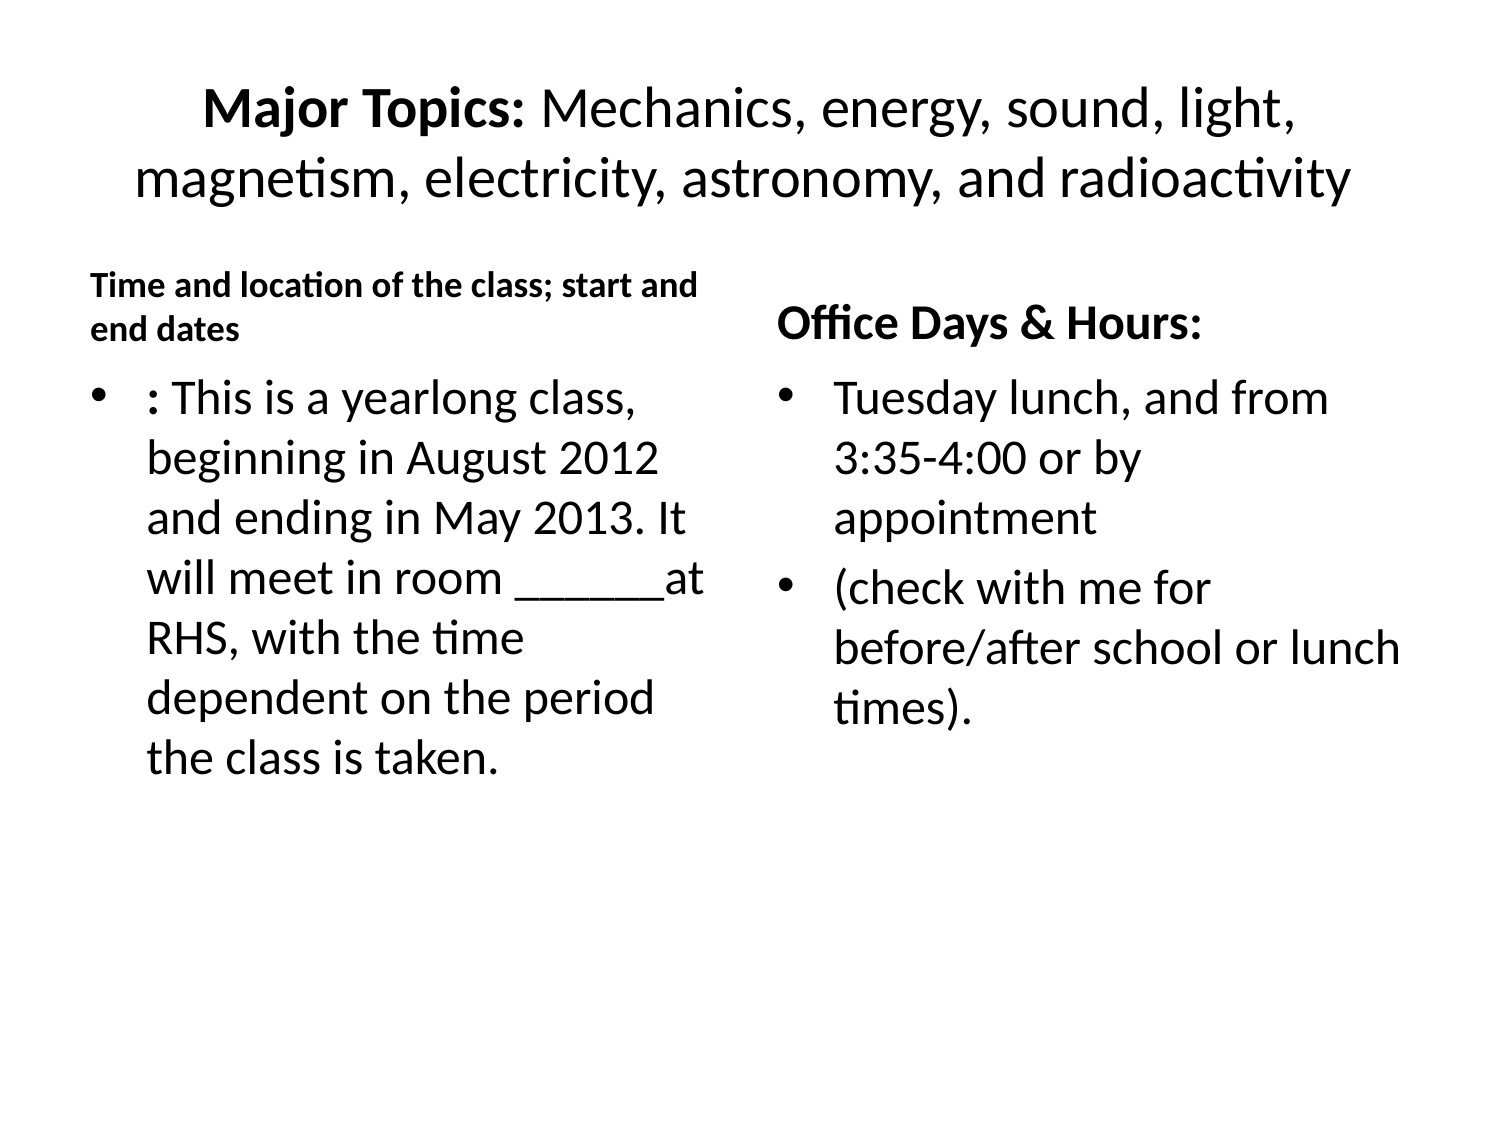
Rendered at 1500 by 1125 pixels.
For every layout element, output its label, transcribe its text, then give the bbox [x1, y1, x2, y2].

list Office Days & Hours: [761, 251, 1425, 356]
list Time and location of the class; start and end dates [75, 251, 738, 356]
list : This is a yearlong class, beginning in August 2012 and ending in May 2013. It will meet in room ______at RHS, with the time dependent on the period the class is taken. [75, 356, 738, 1005]
list Tuesday lunch, and from 3:35-4:00 or by appointment (check with me for before/after school or lunch times). [761, 356, 1425, 1005]
title Major Topics: Mechanics, energy, sound, light, magnetism, electricity, astronomy, and radioactivity [75, 45, 1425, 233]
